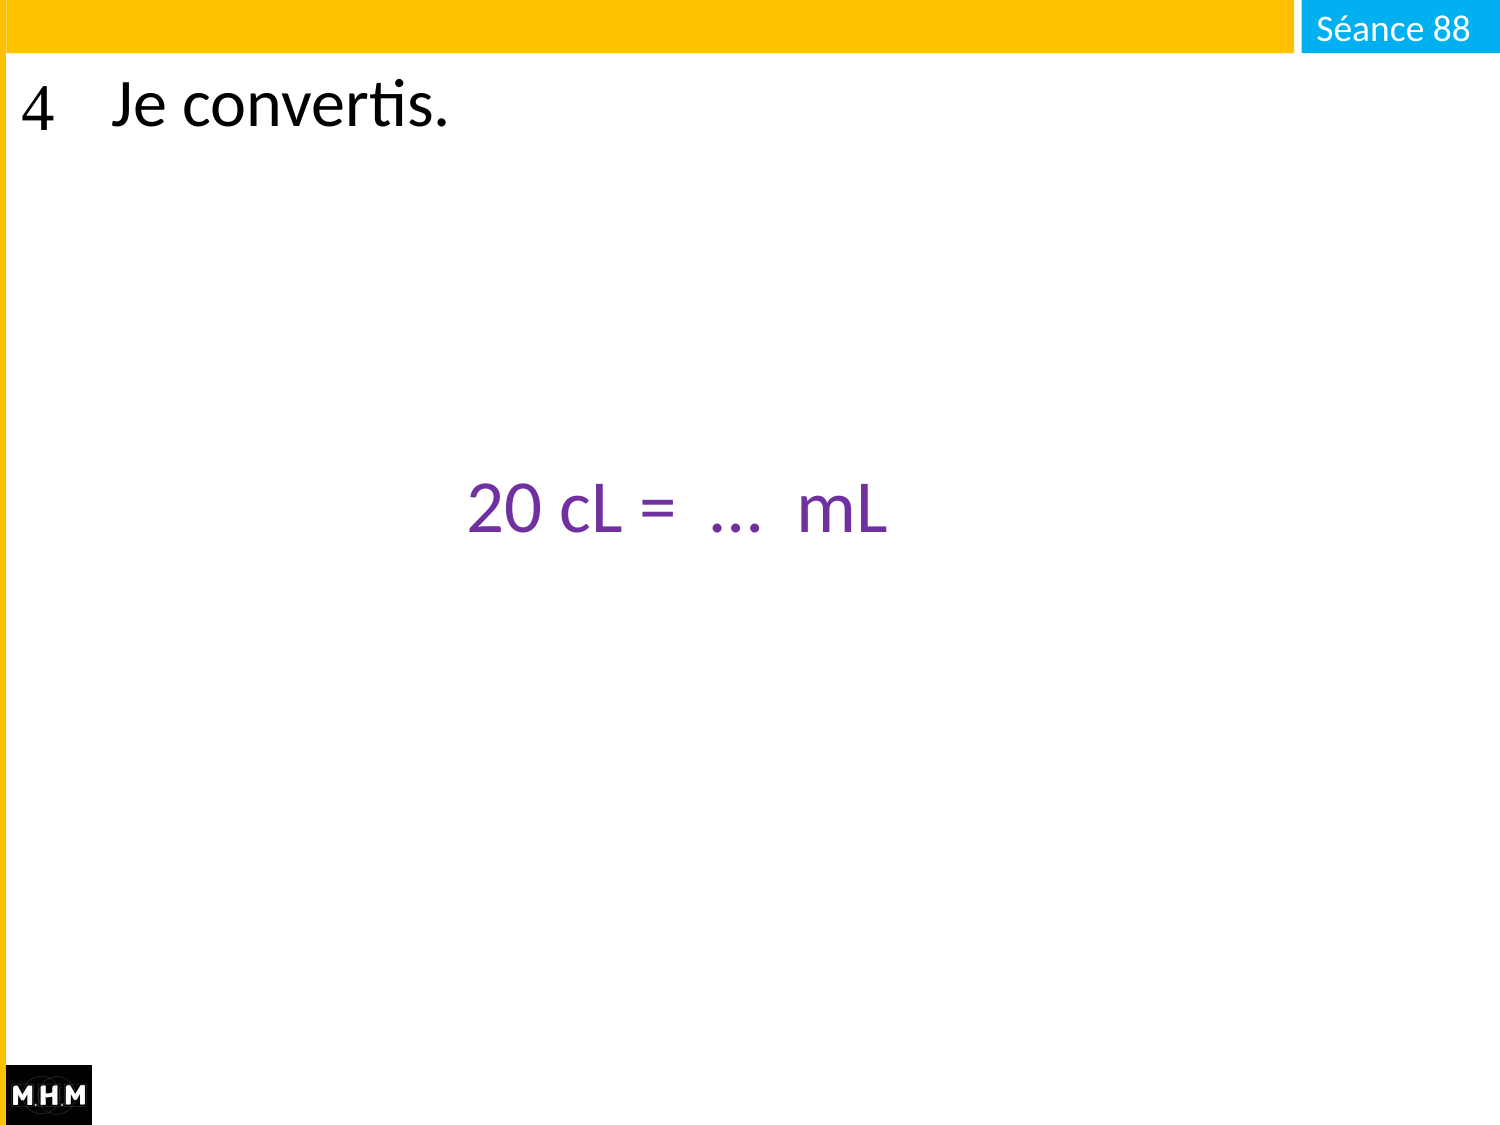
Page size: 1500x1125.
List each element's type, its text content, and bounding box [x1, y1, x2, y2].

text_box 20 cL = … mL [451, 449, 1211, 555]
picture [6, 1065, 92, 1125]
title Je convertis. [96, 60, 1391, 150]
